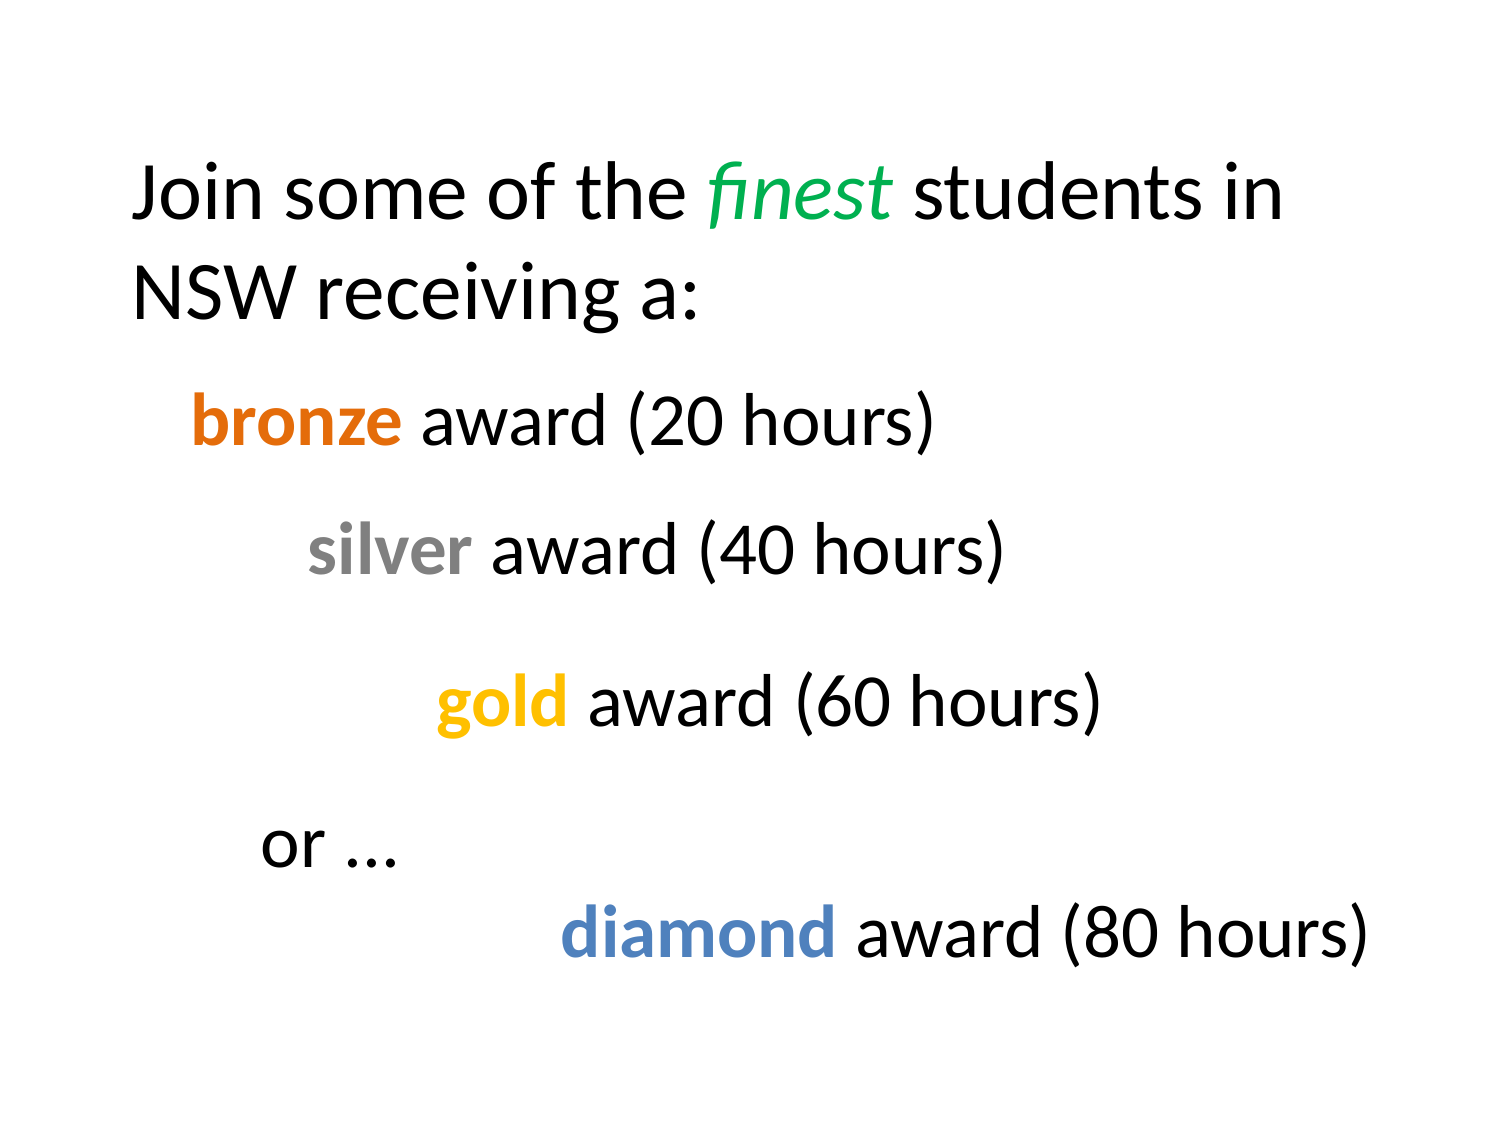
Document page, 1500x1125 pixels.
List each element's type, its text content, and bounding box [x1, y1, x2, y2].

text_box Join some of the finest students in NSW receiving a: [117, 128, 1348, 344]
text_box or ... diamond award (80 hours) [246, 785, 1418, 980]
text_box gold award (60 hours) [421, 644, 1313, 750]
text_box silver award (40 hours) [292, 492, 1278, 597]
text_box bronze award (20 hours) [175, 363, 997, 468]
